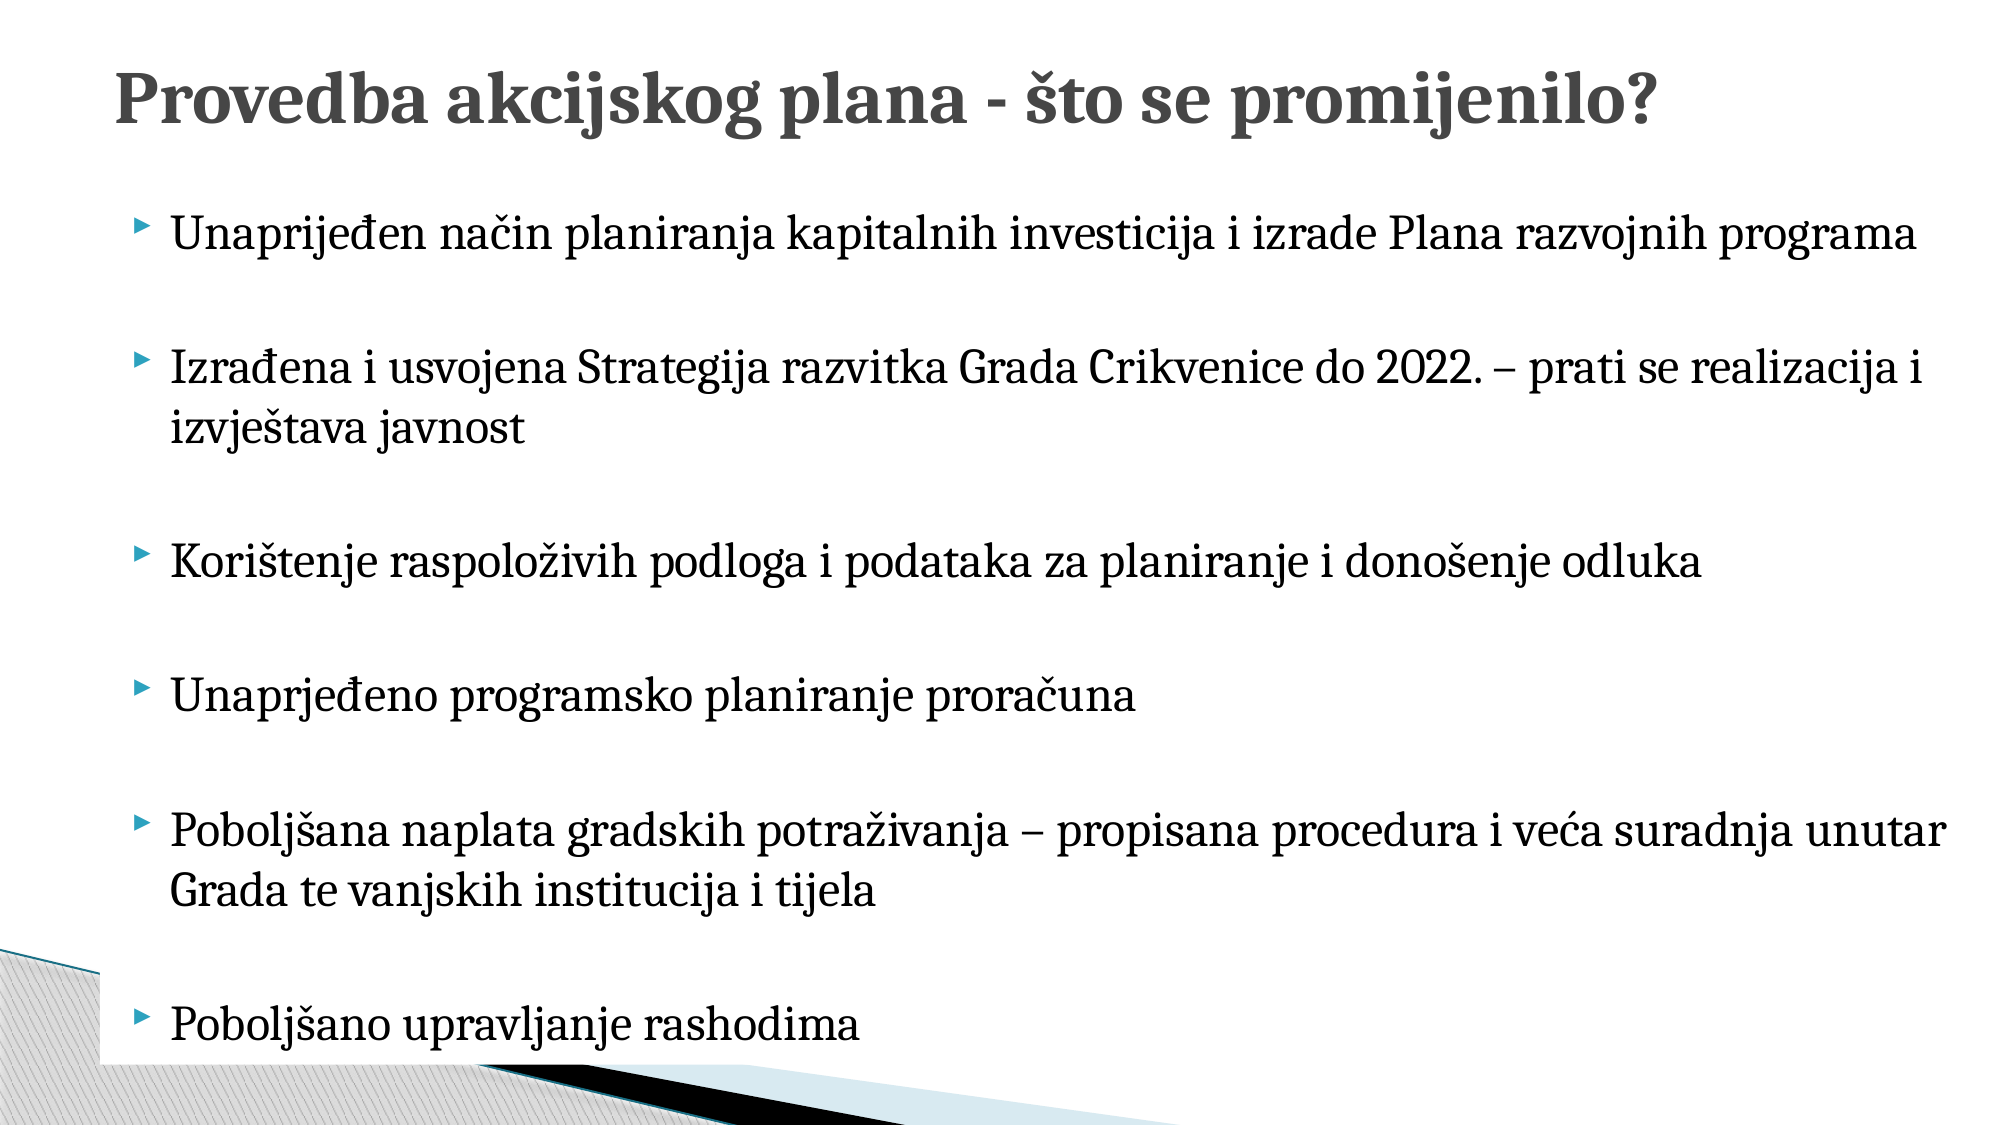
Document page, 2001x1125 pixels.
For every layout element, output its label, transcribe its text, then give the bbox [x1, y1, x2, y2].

list Unaprijeđen način planiranja kapitalnih investicija i izrade Plana razvojnih programa Izrađena i usvojena Strategija razvitka Grada Crikvenice do 2022. – prati se realizacija i izvještava javnost Korištenje raspoloživih podloga i podataka za planiranje i donošenje odluka Unaprjeđeno programsko planiranje proračuna Poboljšana naplata gradskih potraživanja – propisana procedura i veća suradnja unutar Grada te vanjskih institucija i tijela Poboljšano upravljanje rashodima [99, 191, 1965, 1065]
title Provedba akcijskog plana - što se promijenilo? [99, 45, 1936, 233]
